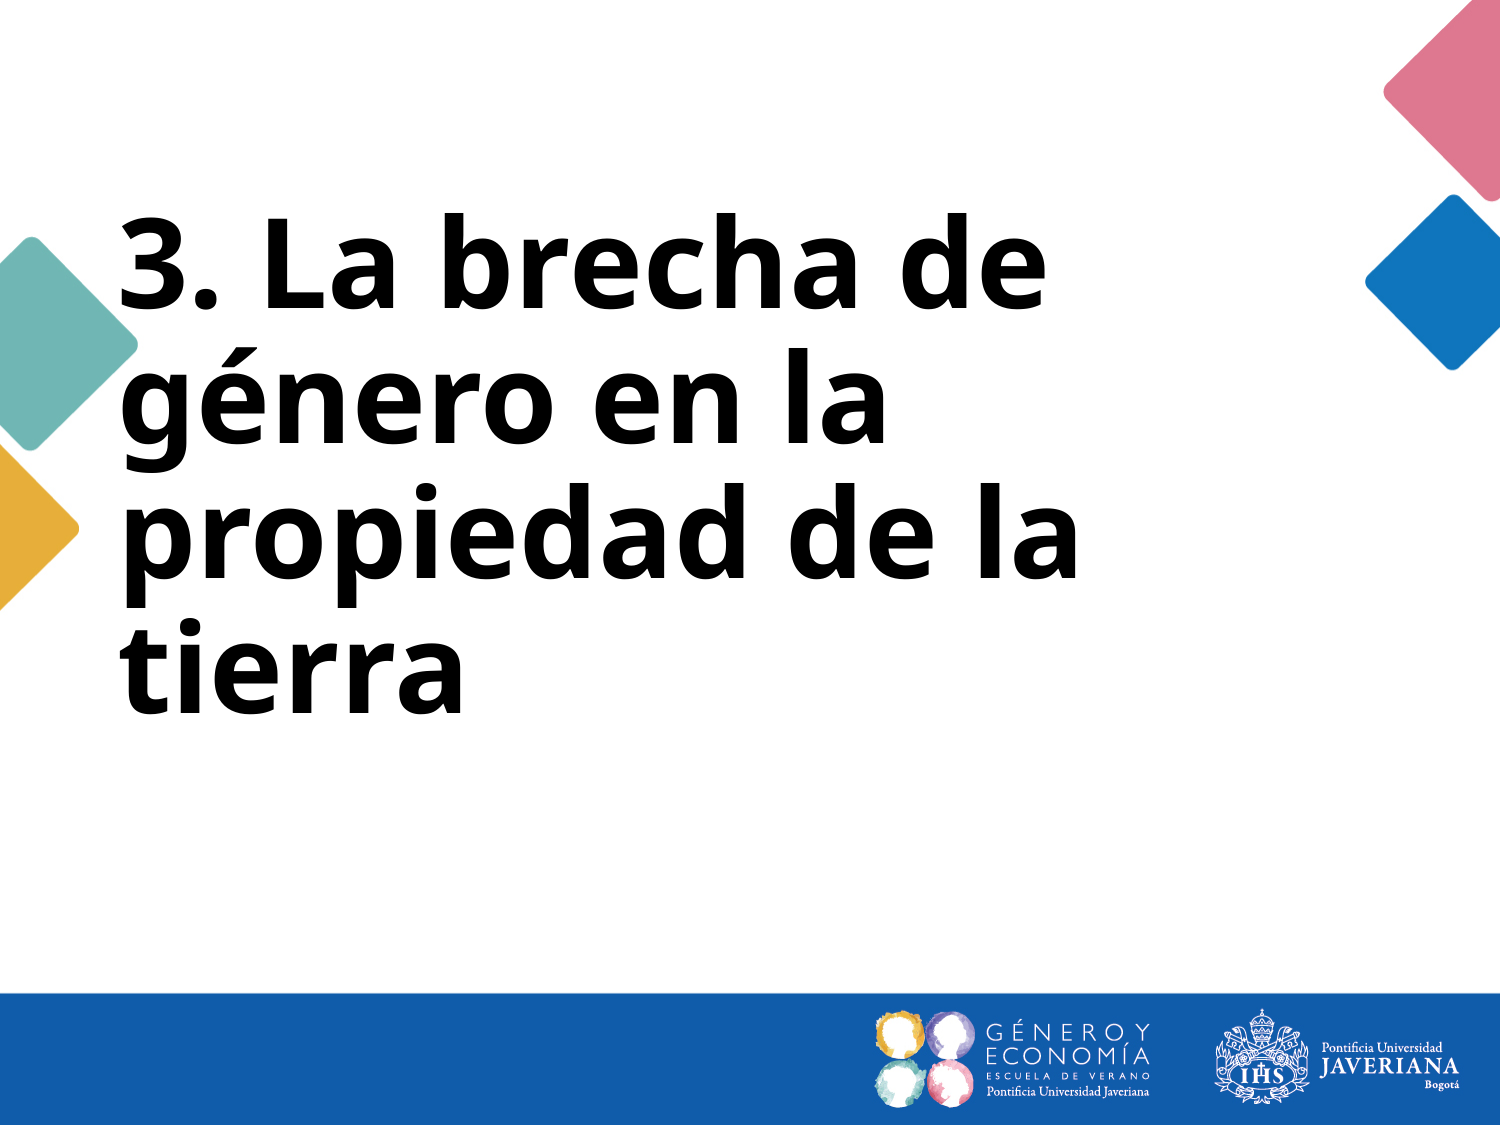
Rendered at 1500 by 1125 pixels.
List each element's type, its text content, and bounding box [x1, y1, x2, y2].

picture [0, 0, 1500, 1125]
title 3. La brecha de género en la propiedad de la tierra [102, 280, 1397, 749]
